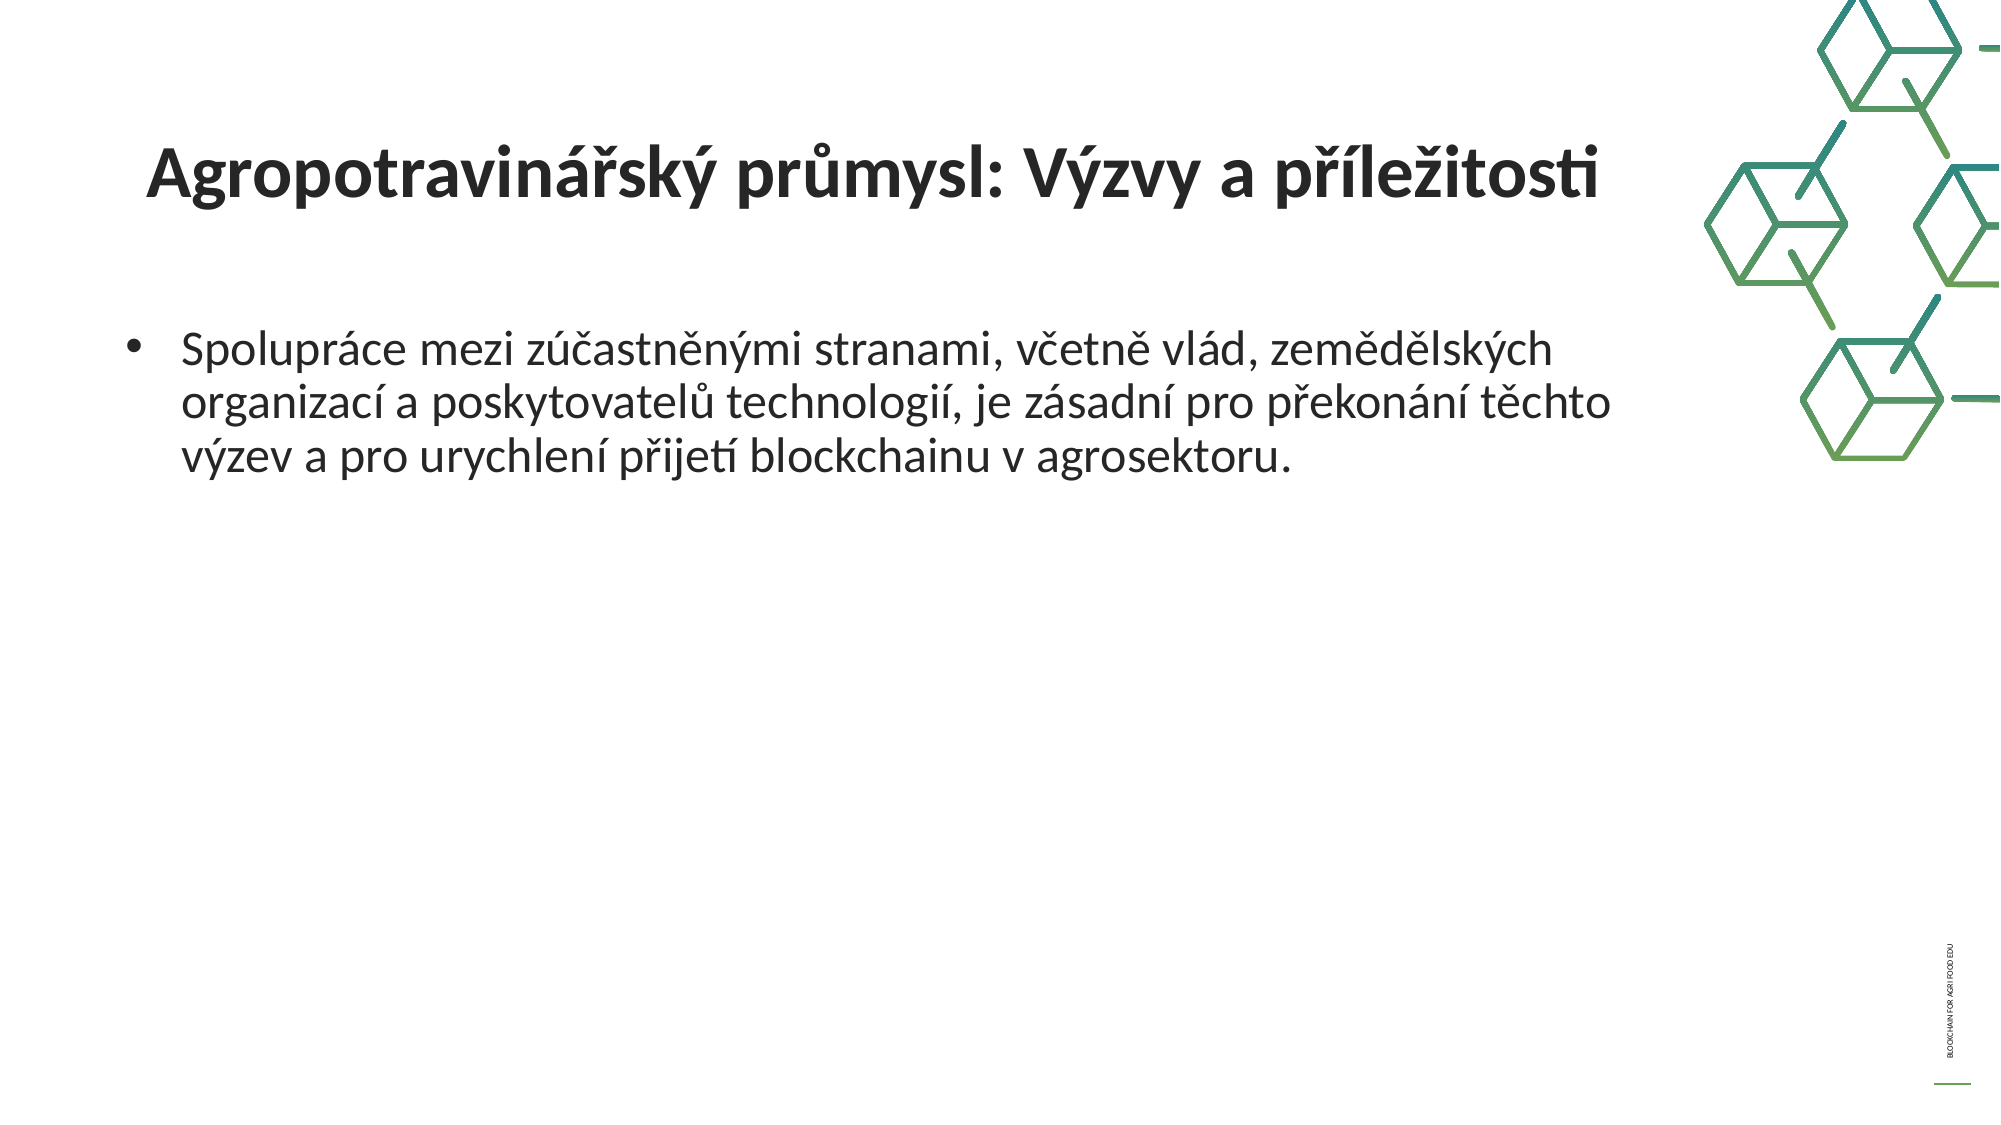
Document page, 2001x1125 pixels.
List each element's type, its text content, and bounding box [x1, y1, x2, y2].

list Agropotravinářský průmysl: Výzvy a příležitosti [130, 124, 1698, 337]
list Spolupráce mezi zúčastněnými stranami, včetně vlád, zemědělských organizací a poskytovatelů technologií, je zásadní pro překonání těchto výzev a pro urychlení přijetí blockchainu v agrosektoru. [110, 314, 1725, 946]
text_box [1703, 0, 2000, 462]
